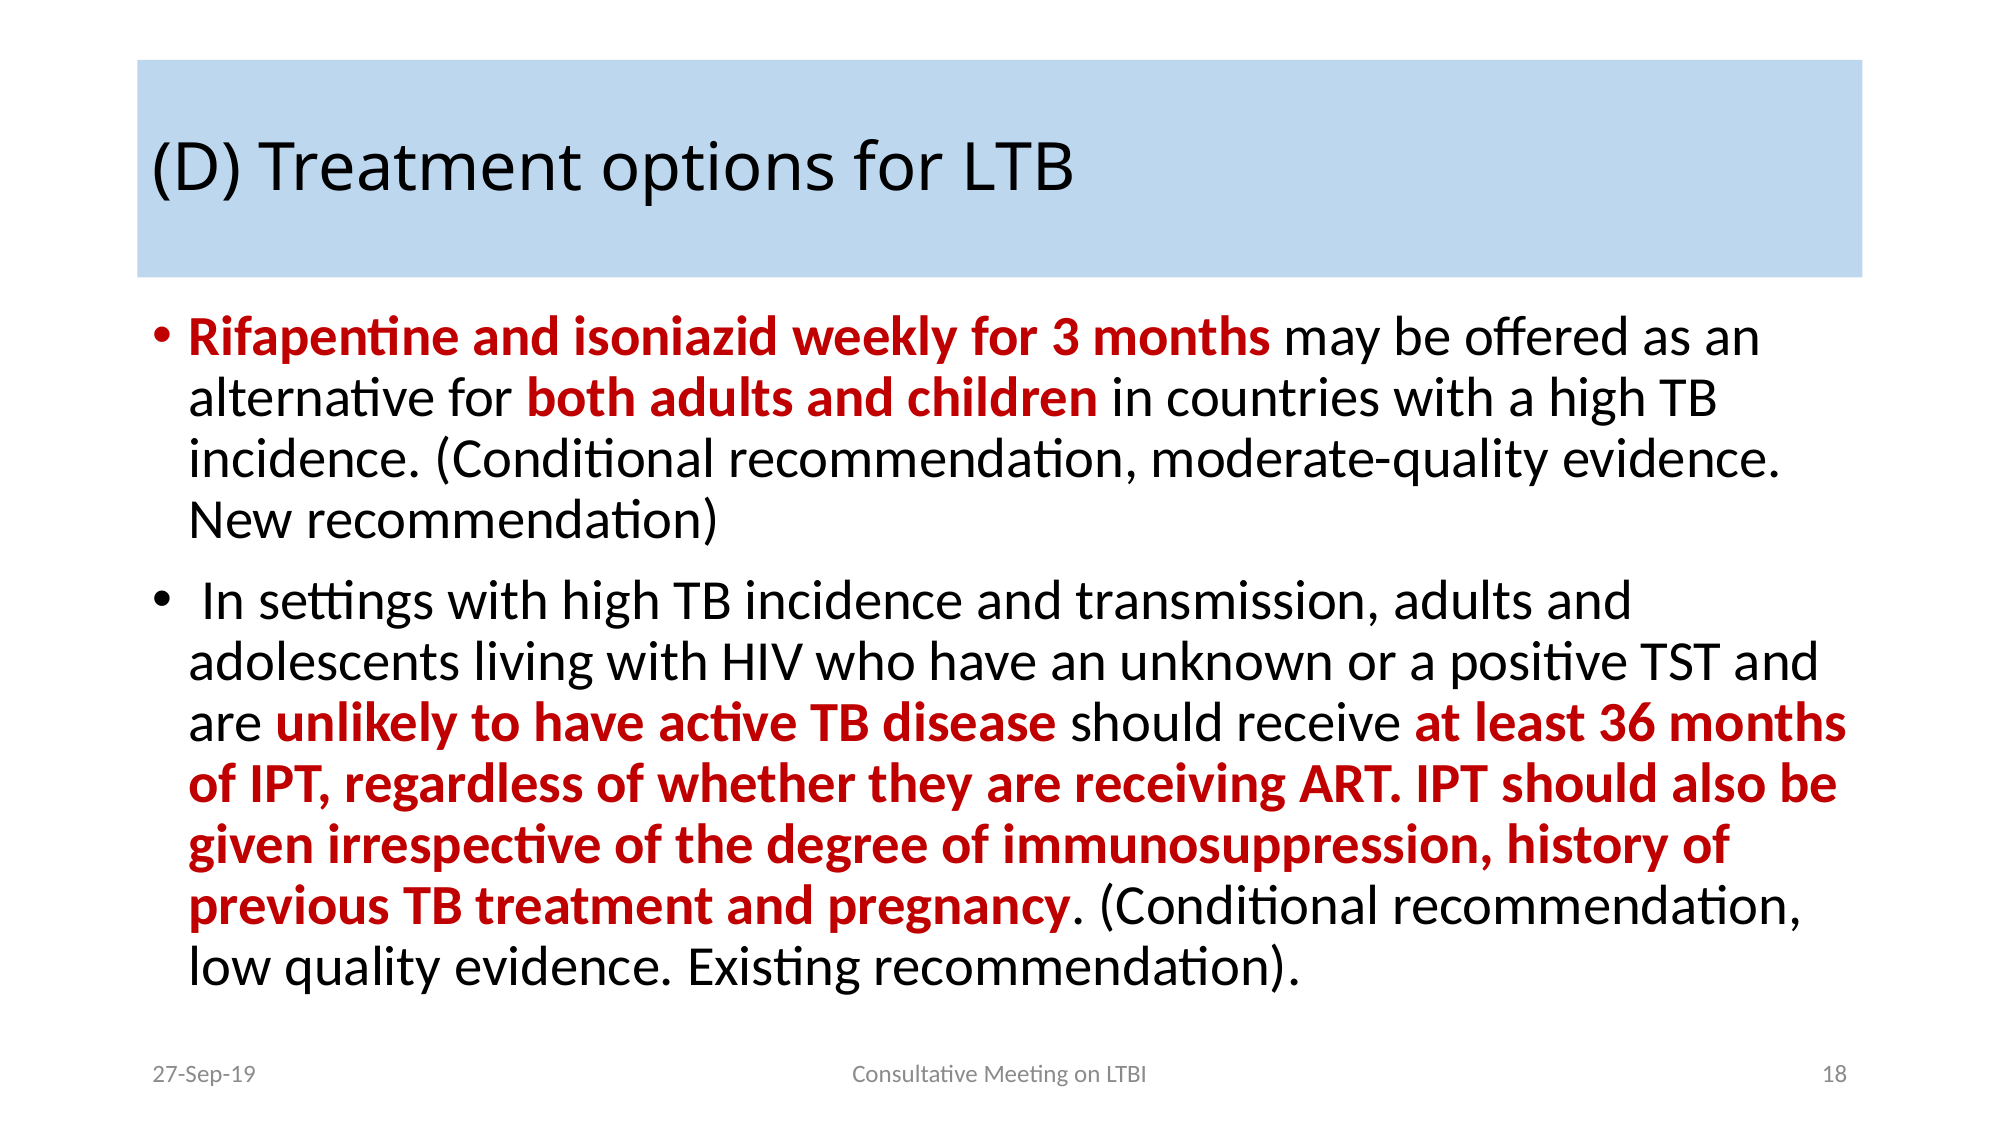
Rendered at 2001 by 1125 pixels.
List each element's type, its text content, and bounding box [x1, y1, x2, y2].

footer Consultative Meeting on LTBI [662, 1042, 1338, 1103]
list Rifapentine and isoniazid weekly for 3 months may be offered as an alternative for both adults and children in countries with a high TB incidence. (Conditional recommendation, moderate-quality evidence. New recommendation) In settings with high TB incidence and transmission, adults and adolescents living with HIV who have an unknown or a positive TST and are unlikely to have active TB disease should receive at least 36 months of IPT, regardless of whether they are receiving ART. IPT should also be given irrespective of the degree of immunosuppression, history of previous TB treatment and pregnancy. (Conditional recommendation, low quality evidence. Existing recommendation). [137, 299, 1863, 1014]
title (D) Treatment options for LTB [137, 59, 1863, 278]
slide_number 18 [1412, 1042, 1863, 1103]
slide_number 27-Sep-19 [137, 1042, 588, 1103]
